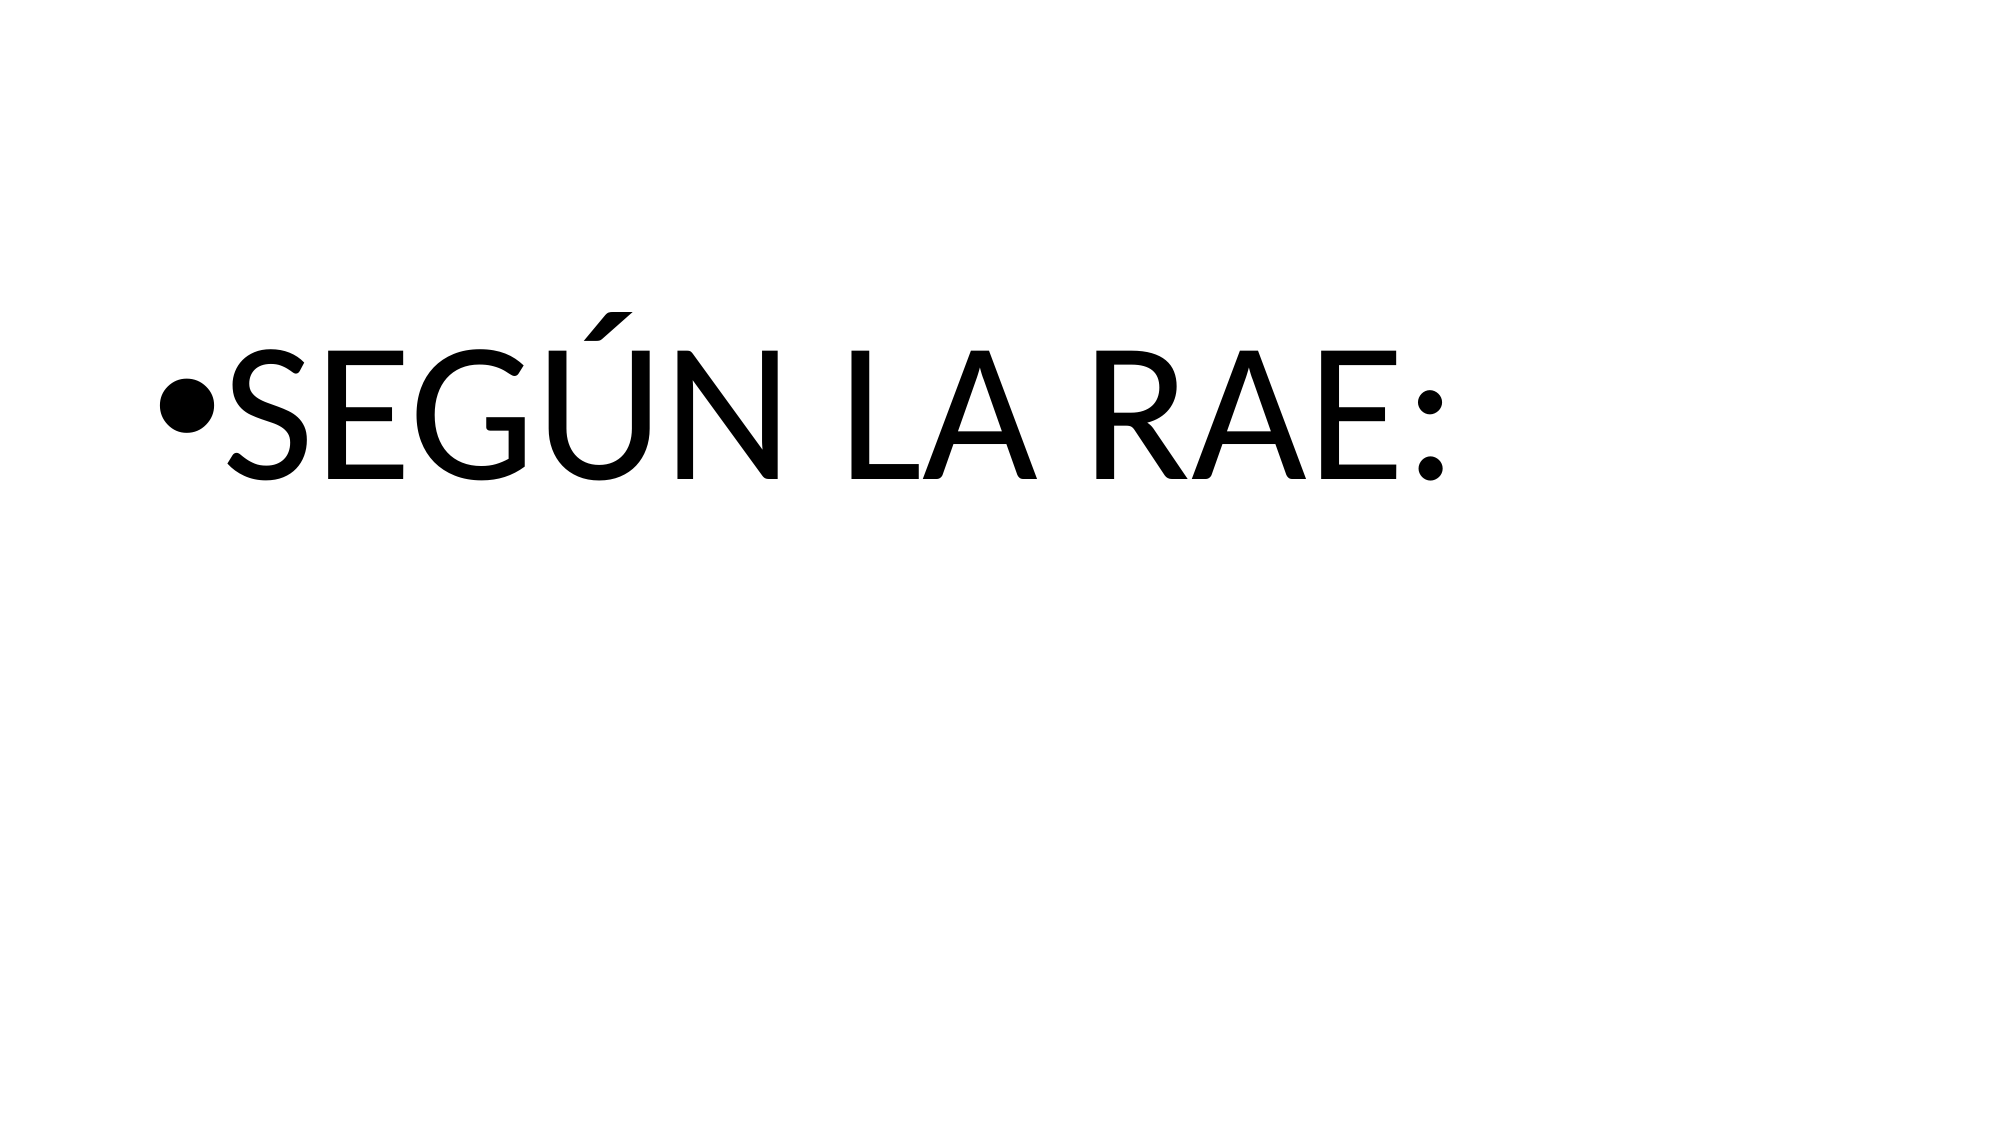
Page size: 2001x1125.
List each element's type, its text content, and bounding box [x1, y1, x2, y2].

list SEGÚN LA RAE: [137, 299, 1863, 1014]
